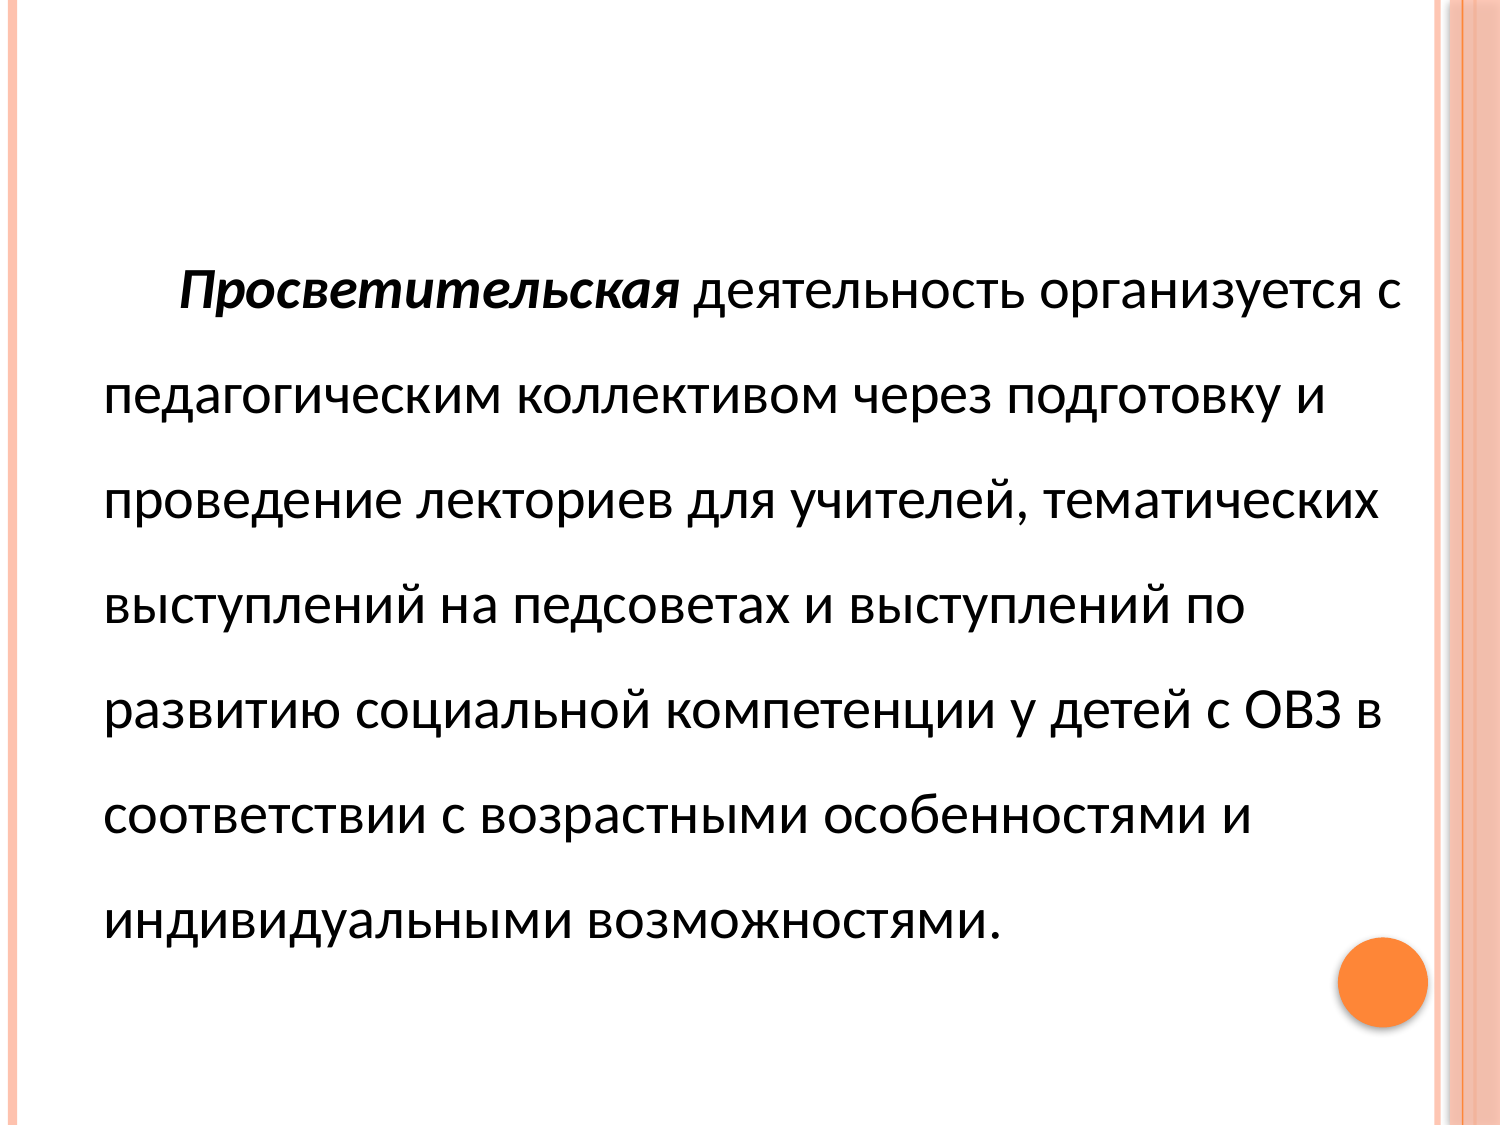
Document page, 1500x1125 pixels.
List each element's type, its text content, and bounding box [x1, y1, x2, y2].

text_box Просветительская деятельность организуется с педагогическим коллективом через подготовку и проведение лекториев для учителей, тематических выступлений на педсоветах и выступлений по развитию социальной компетенции у детей с ОВЗ в соответствии с возрастными особенностями и индивидуальными возможностями. [88, 208, 1424, 958]
